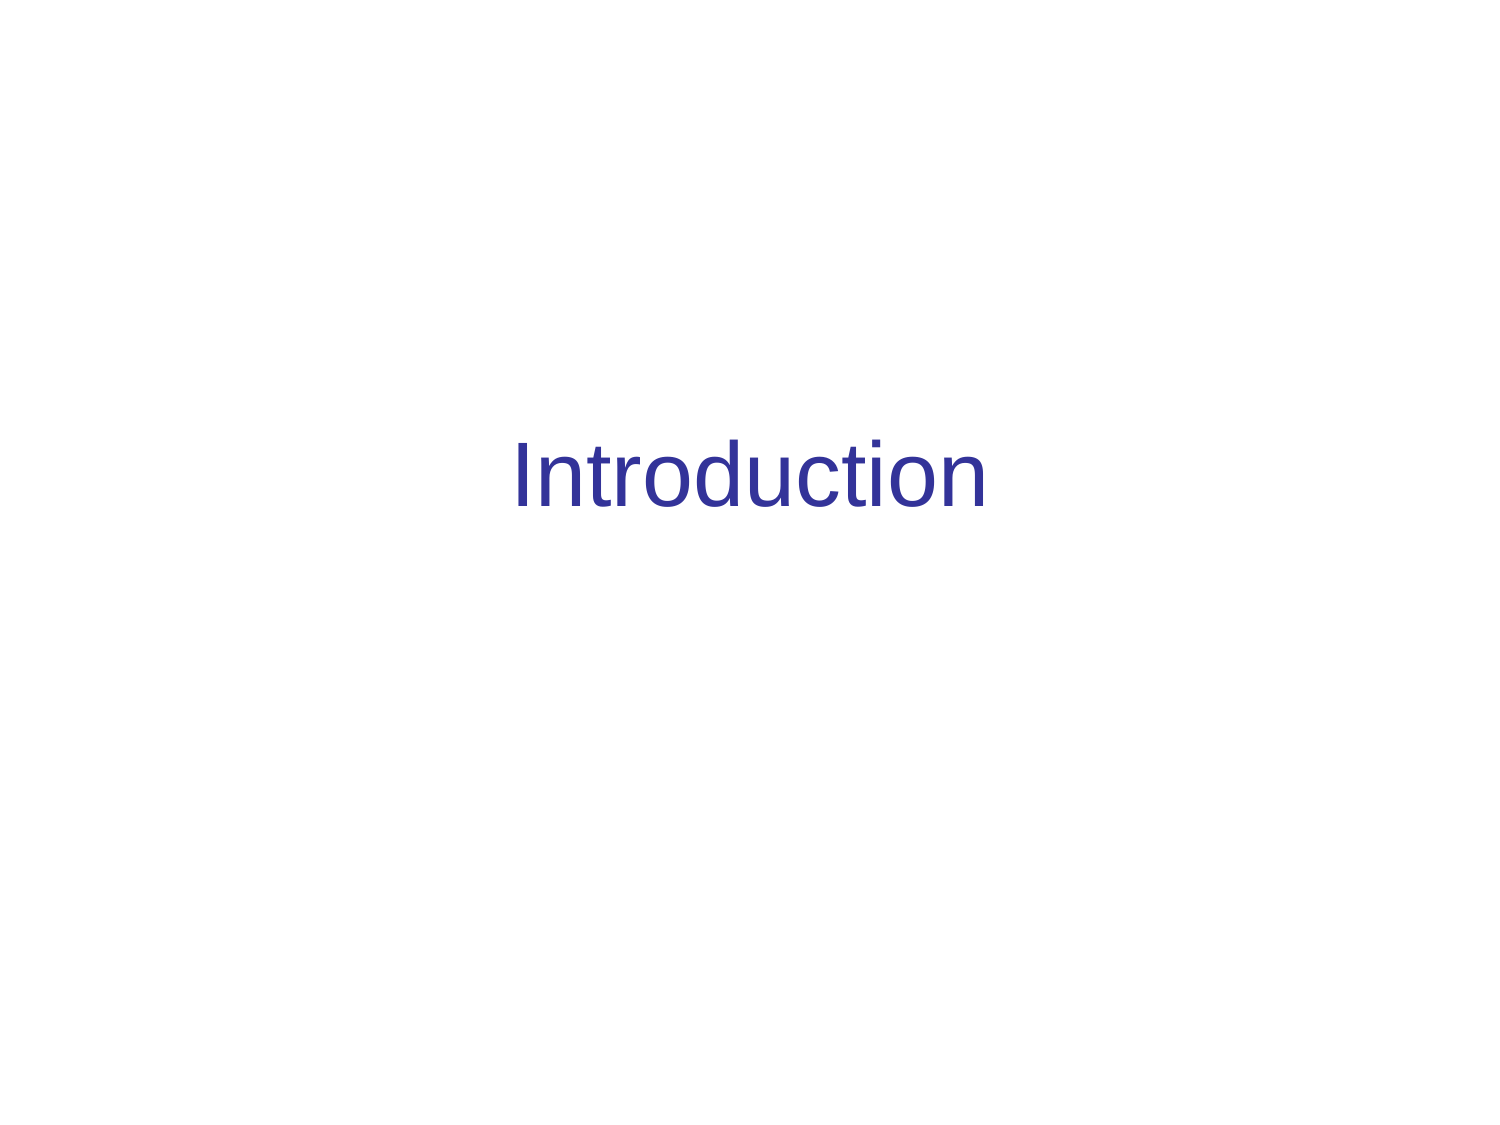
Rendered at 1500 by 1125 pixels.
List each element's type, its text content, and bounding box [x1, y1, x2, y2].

title Introduction [112, 349, 1388, 591]
